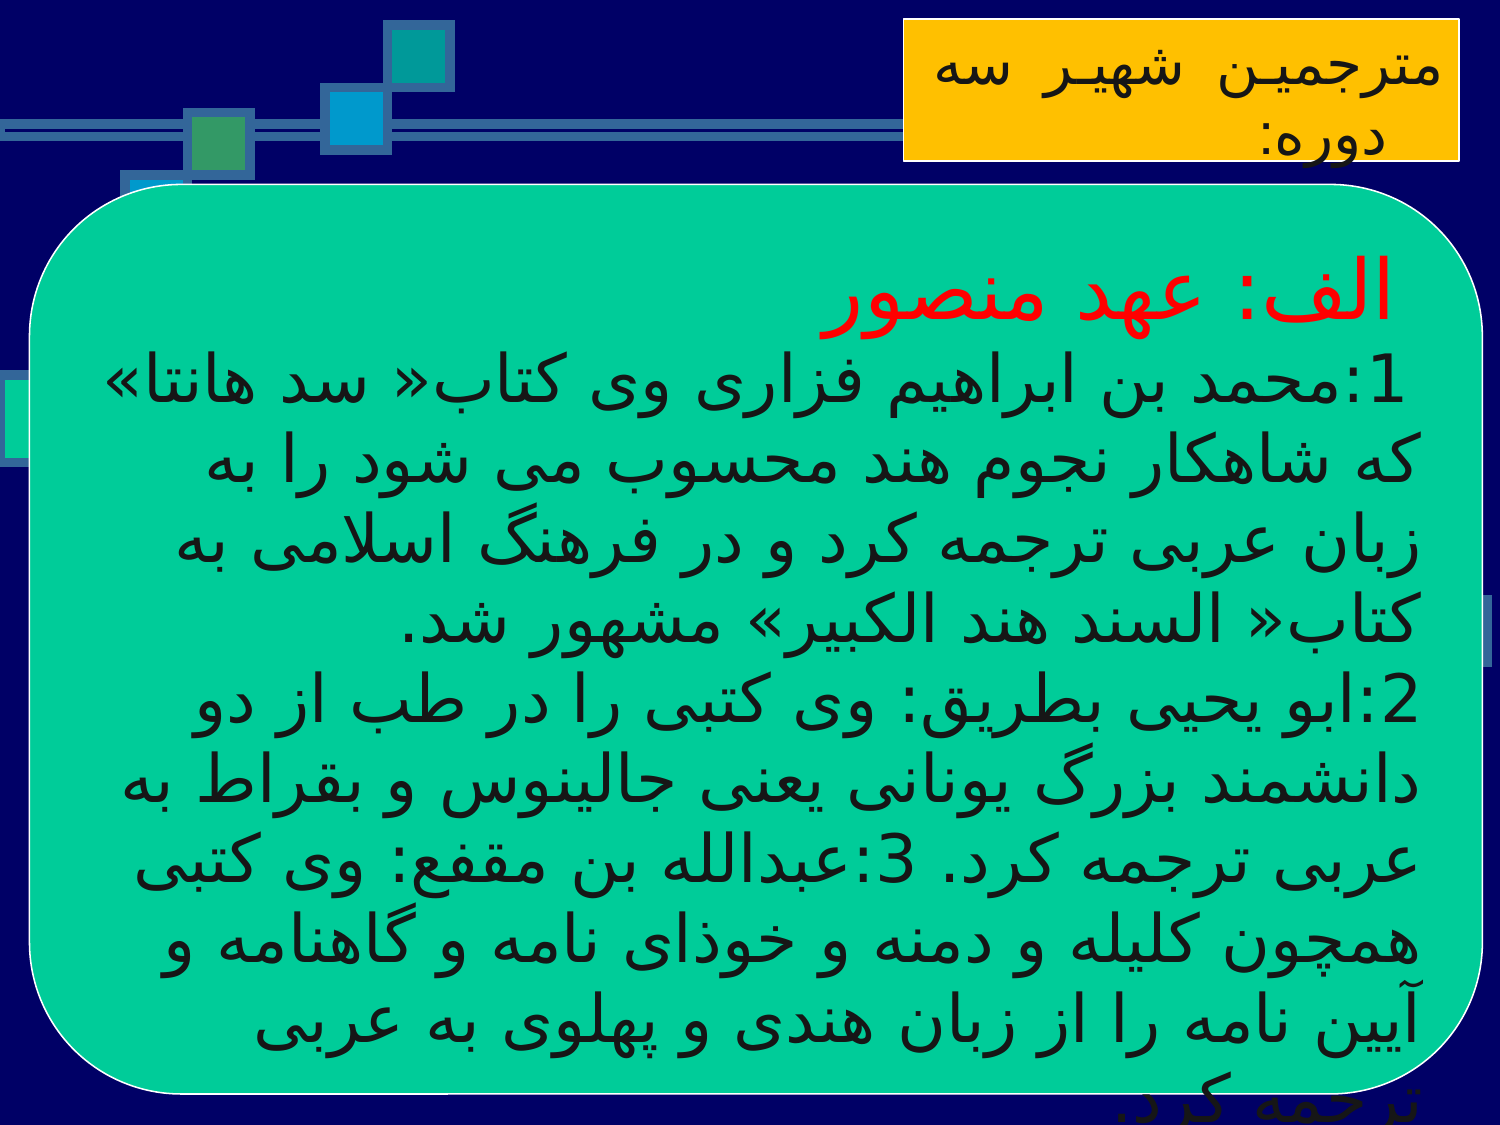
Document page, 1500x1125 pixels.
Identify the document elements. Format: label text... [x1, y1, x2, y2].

text_box الف: عهد منصور 1:محمد بن ابراهیم فزاری وی کتاب« سد هانتا» که شاهکار نجوم هند محسوب می شود را به زبان عربی ترجمه کرد و در فرهنگ اسلامی به کتاب« السند هند الکبیر» مشهور شد. 2:ابو یحیی بطریق: وی کتبی را در طب از دو دانشمند بزرگ یونانی یعنی جالینوس و بقراط به عربی ترجمه کرد. 3:عبدالله بن مقفع: وی کتبی همچون کلیله و دمنه و خوذای نامه و گاهنامه و آیین نامه را از زبان هندی و پهلوی به عربی ترجمه کرد. [29, 184, 1483, 1094]
list مترجمین شهیر سه دوره: [903, 18, 1460, 162]
